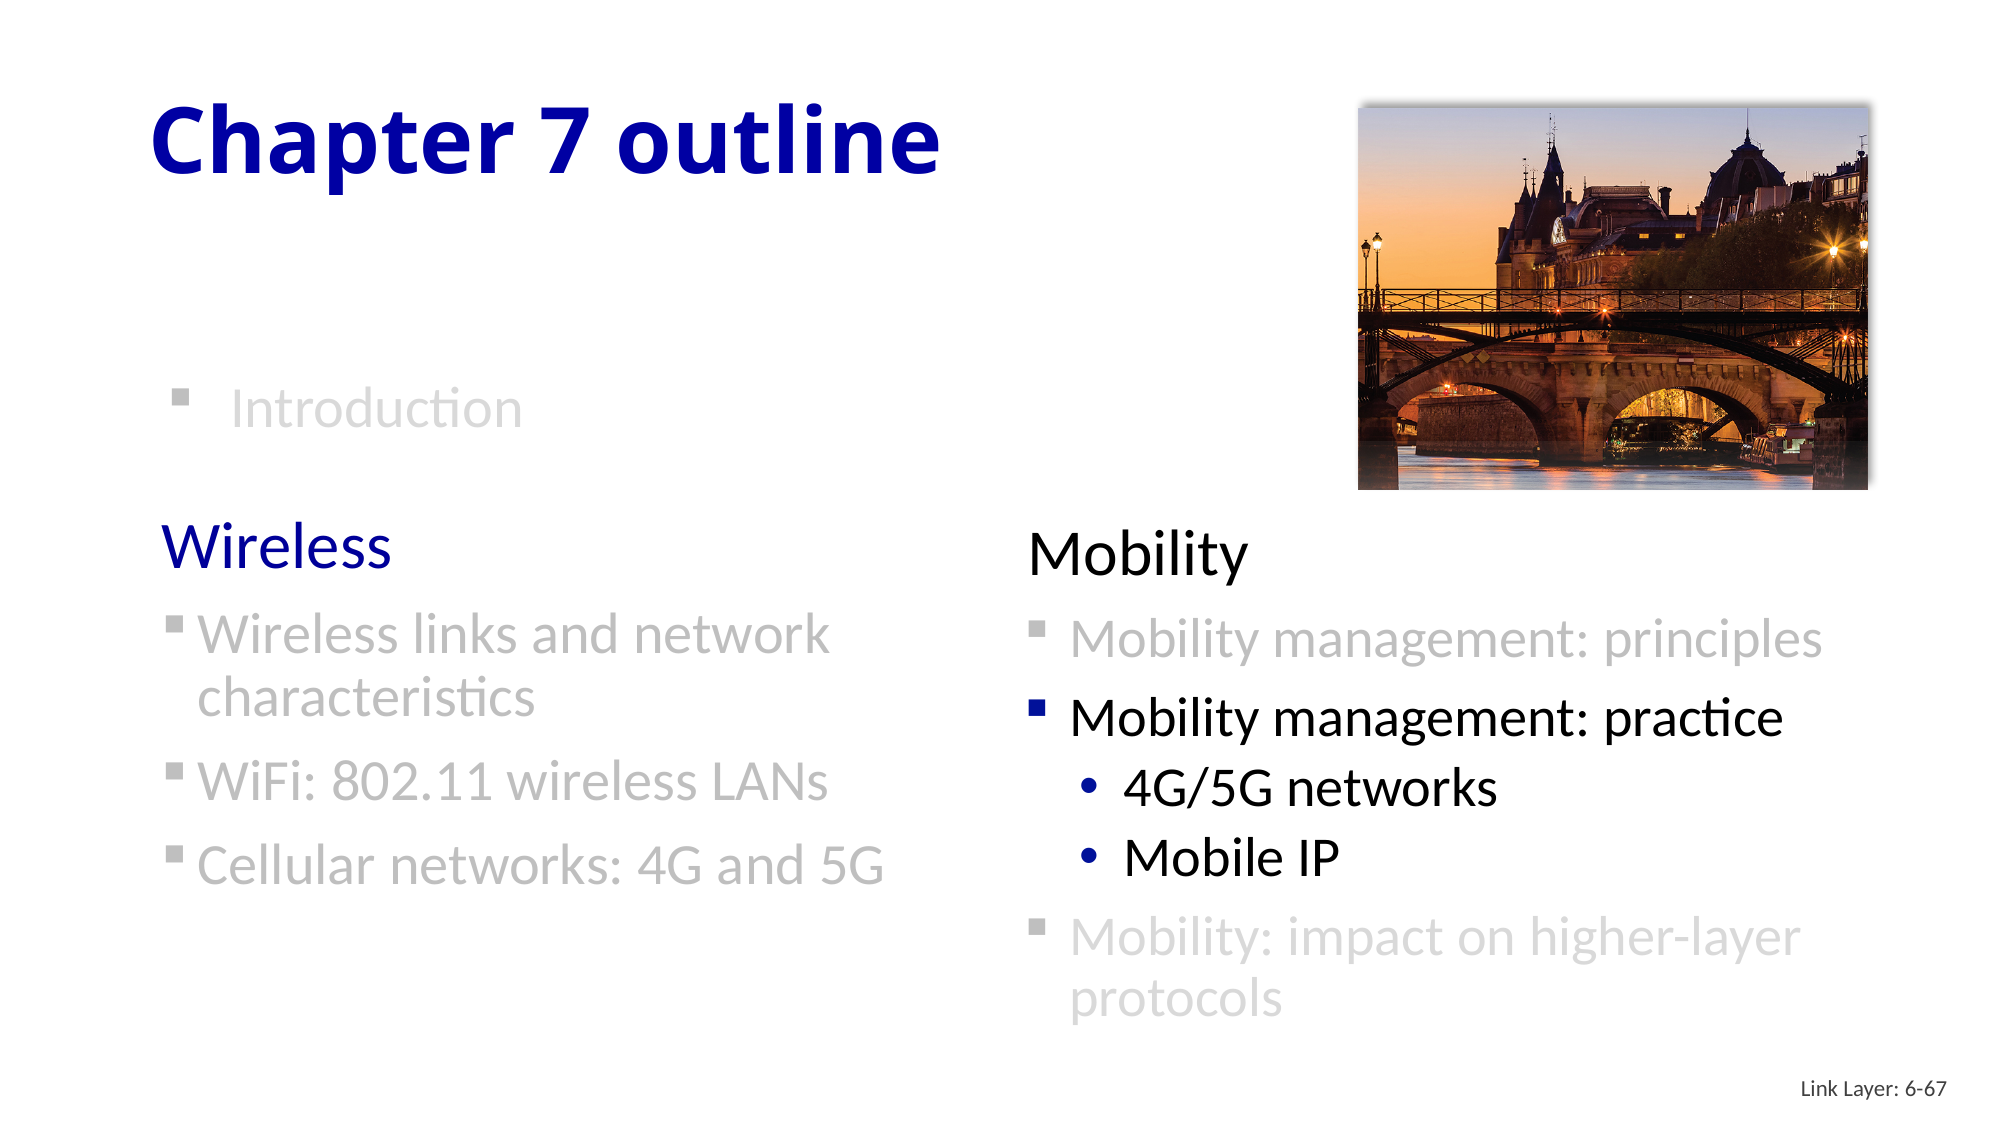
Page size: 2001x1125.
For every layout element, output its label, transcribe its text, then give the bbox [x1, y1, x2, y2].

text_box Wireless Wireless links and network characteristics WiFi: 802.11 wireless LANs Cellular networks: 4G and 5G [124, 503, 917, 1071]
text_box Mobility Mobility management: principles Mobility management: practice 4G/5G networks Mobile IP Mobility: impact on higher-layer protocols [991, 511, 1927, 1046]
picture [1358, 108, 1868, 490]
text_box Introduction [150, 369, 1065, 521]
slide_number Link Layer: 6-67 [1512, 1056, 1963, 1117]
title Chapter 7 outline [133, 70, 1859, 218]
